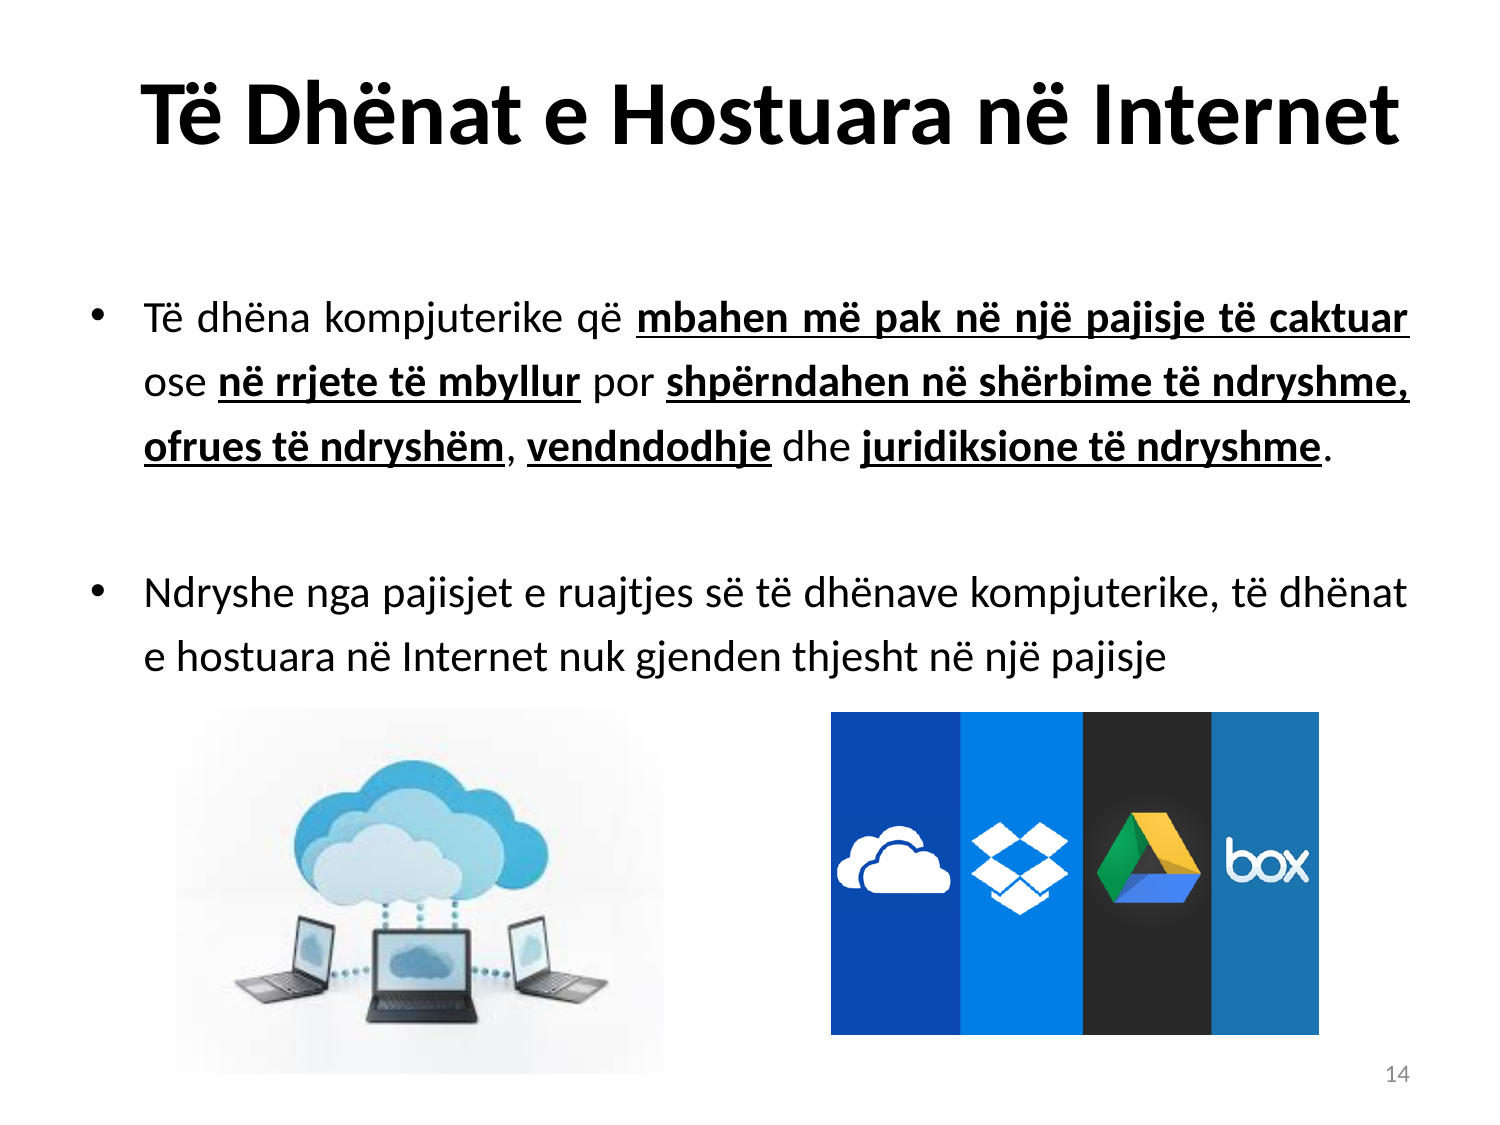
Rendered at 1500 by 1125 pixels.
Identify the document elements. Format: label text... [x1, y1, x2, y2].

list Të dhëna kompjuterike që mbahen më pak në një pajisje të caktuar ose në rrjete të mbyllur por shpërndahen në shërbime të ndryshme, ofrues të ndryshëm, vendndodhje dhe juridiksione të ndryshme. Ndryshe nga pajisjet e ruajtjes së të dhënave kompjuterike, të dhënat e hostuara në Internet nuk gjenden thjesht në një pajisje [75, 269, 1425, 701]
slide_number 14 [1074, 1042, 1425, 1103]
picture [176, 708, 664, 1074]
picture [831, 712, 1319, 1035]
title Të Dhënat e Hostuara në Internet [75, 45, 1468, 233]
